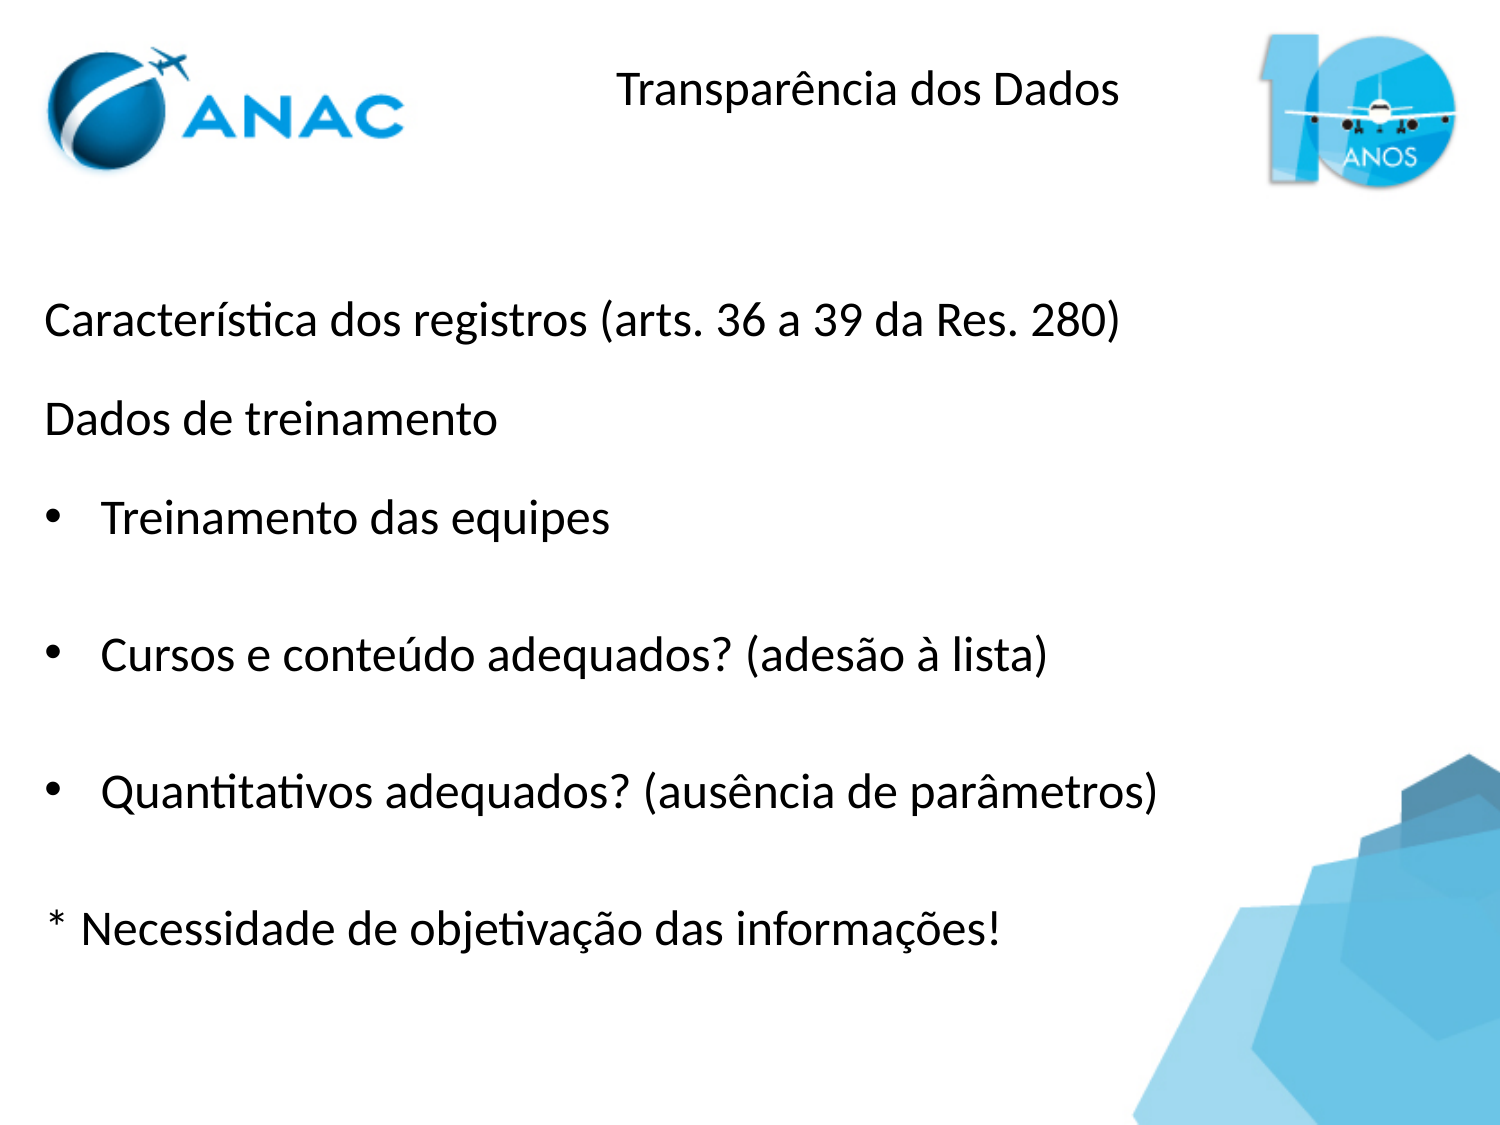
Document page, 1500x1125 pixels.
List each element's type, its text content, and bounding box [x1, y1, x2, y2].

picture [0, 0, 1500, 1125]
text_box Transparência dos Dados [490, 48, 1247, 123]
list Característica dos registros (arts. 36 a 39 da Res. 280) Dados de treinamento Treinamento das equipes Cursos e conteúdo adequados? (adesão à lista) Quantitativos adequados? (ausência de parâmetros) * Necessidade de objetivação das informações! [29, 278, 1459, 1005]
